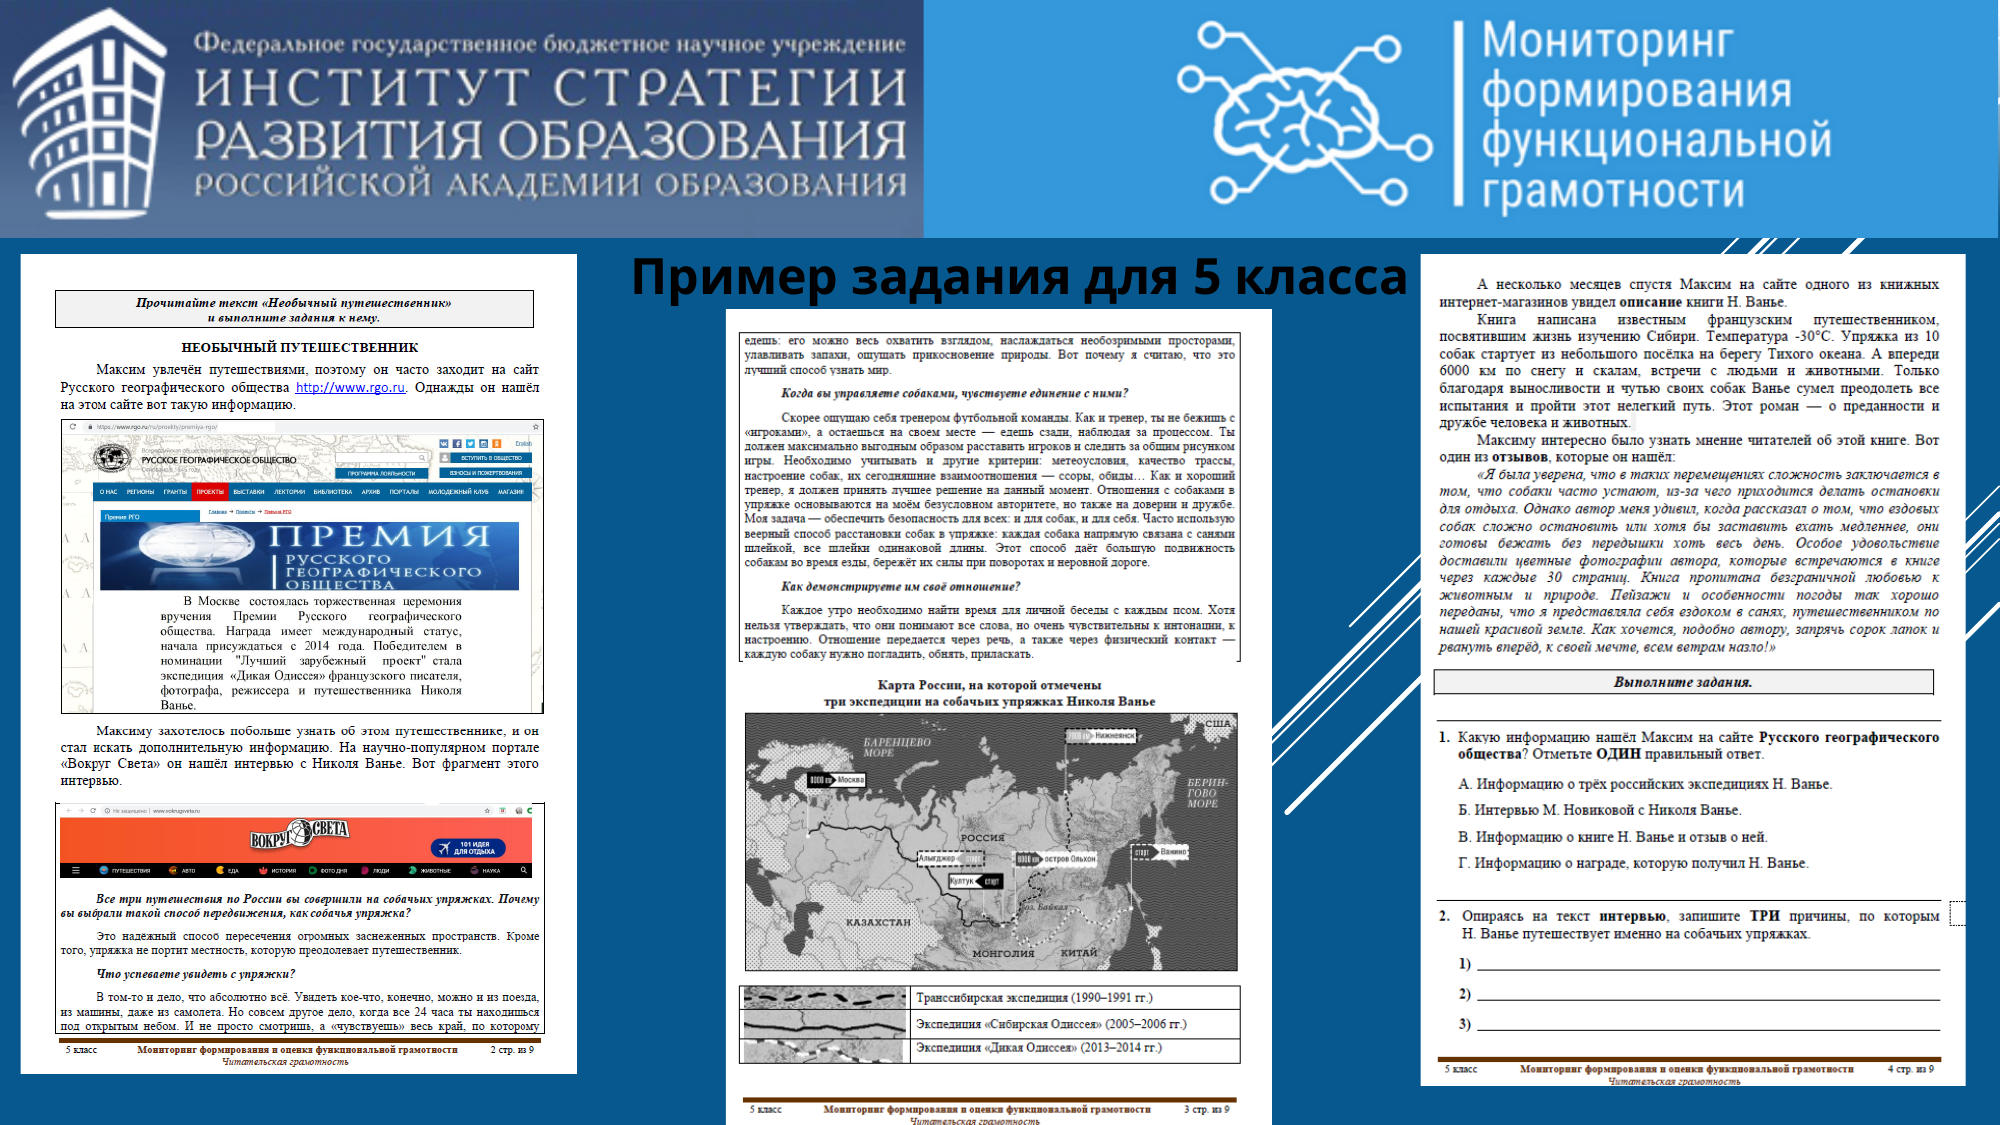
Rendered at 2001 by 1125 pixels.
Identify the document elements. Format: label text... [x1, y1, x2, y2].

text_box Пример задания для 5 класса [615, 238, 1425, 313]
picture [20, 253, 578, 1074]
picture [0, 0, 1999, 238]
picture [725, 309, 1273, 1125]
picture [1420, 253, 1966, 1086]
